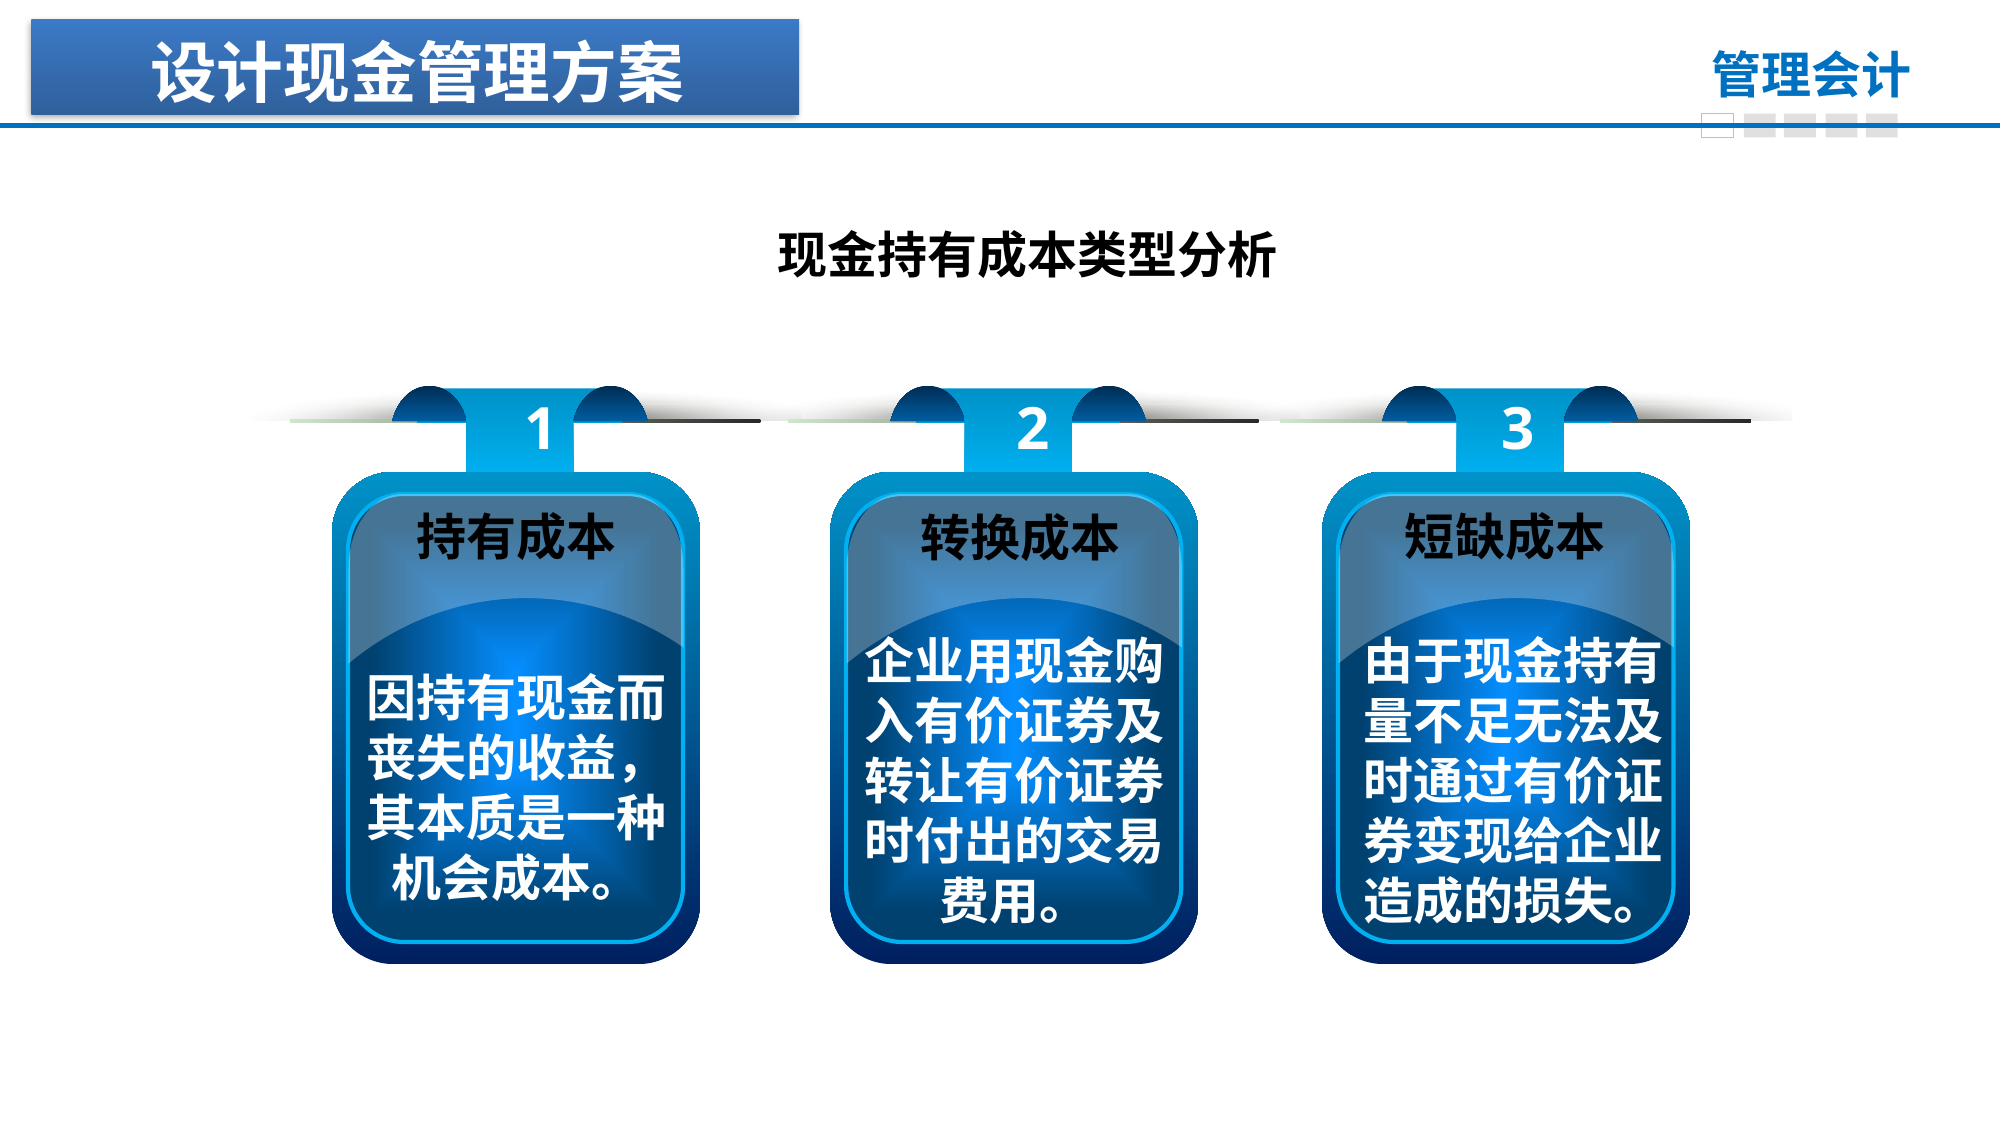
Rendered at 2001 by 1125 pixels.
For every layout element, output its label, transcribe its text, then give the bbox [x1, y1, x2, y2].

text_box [251, 385, 748, 965]
text_box 现金持有成本类型分析 [591, 215, 1426, 291]
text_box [749, 385, 1240, 965]
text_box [1241, 385, 1793, 965]
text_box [31, 18, 800, 121]
